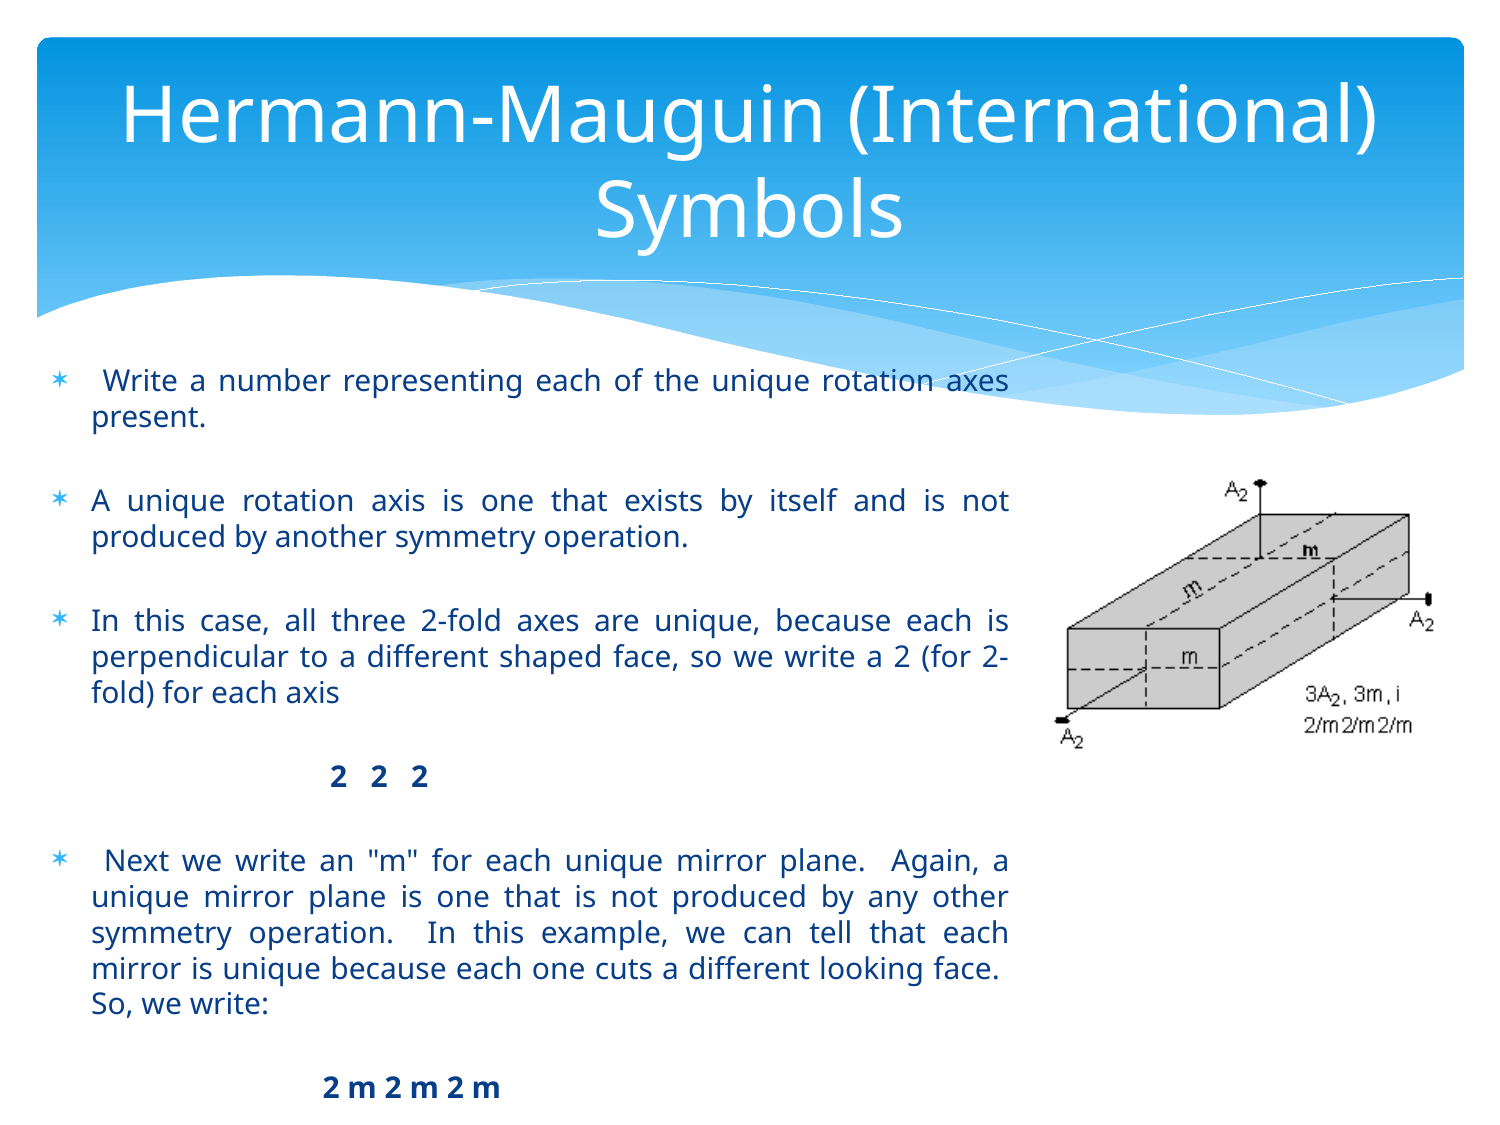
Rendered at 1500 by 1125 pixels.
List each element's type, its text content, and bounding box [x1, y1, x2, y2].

list Write a number representing each of the unique rotation axes present. A unique rotation axis is one that exists by itself and is not produced by another symmetry operation. In this case, all three 2-fold axes are unique, because each is perpendicular to a different shaped face, so we write a 2 (for 2-fold) for each axis 2 2 2 Next we write an "m" for each unique mirror plane. Again, a unique mirror plane is one that is not produced by any other symmetry operation. In this example, we can tell that each mirror is unique because each one cuts a different looking face. So, we write: 2 m 2 m 2 m [37, 312, 1025, 1125]
title Hermann-Mauguin (International) Symbols [75, 55, 1425, 261]
picture [1049, 477, 1435, 755]
